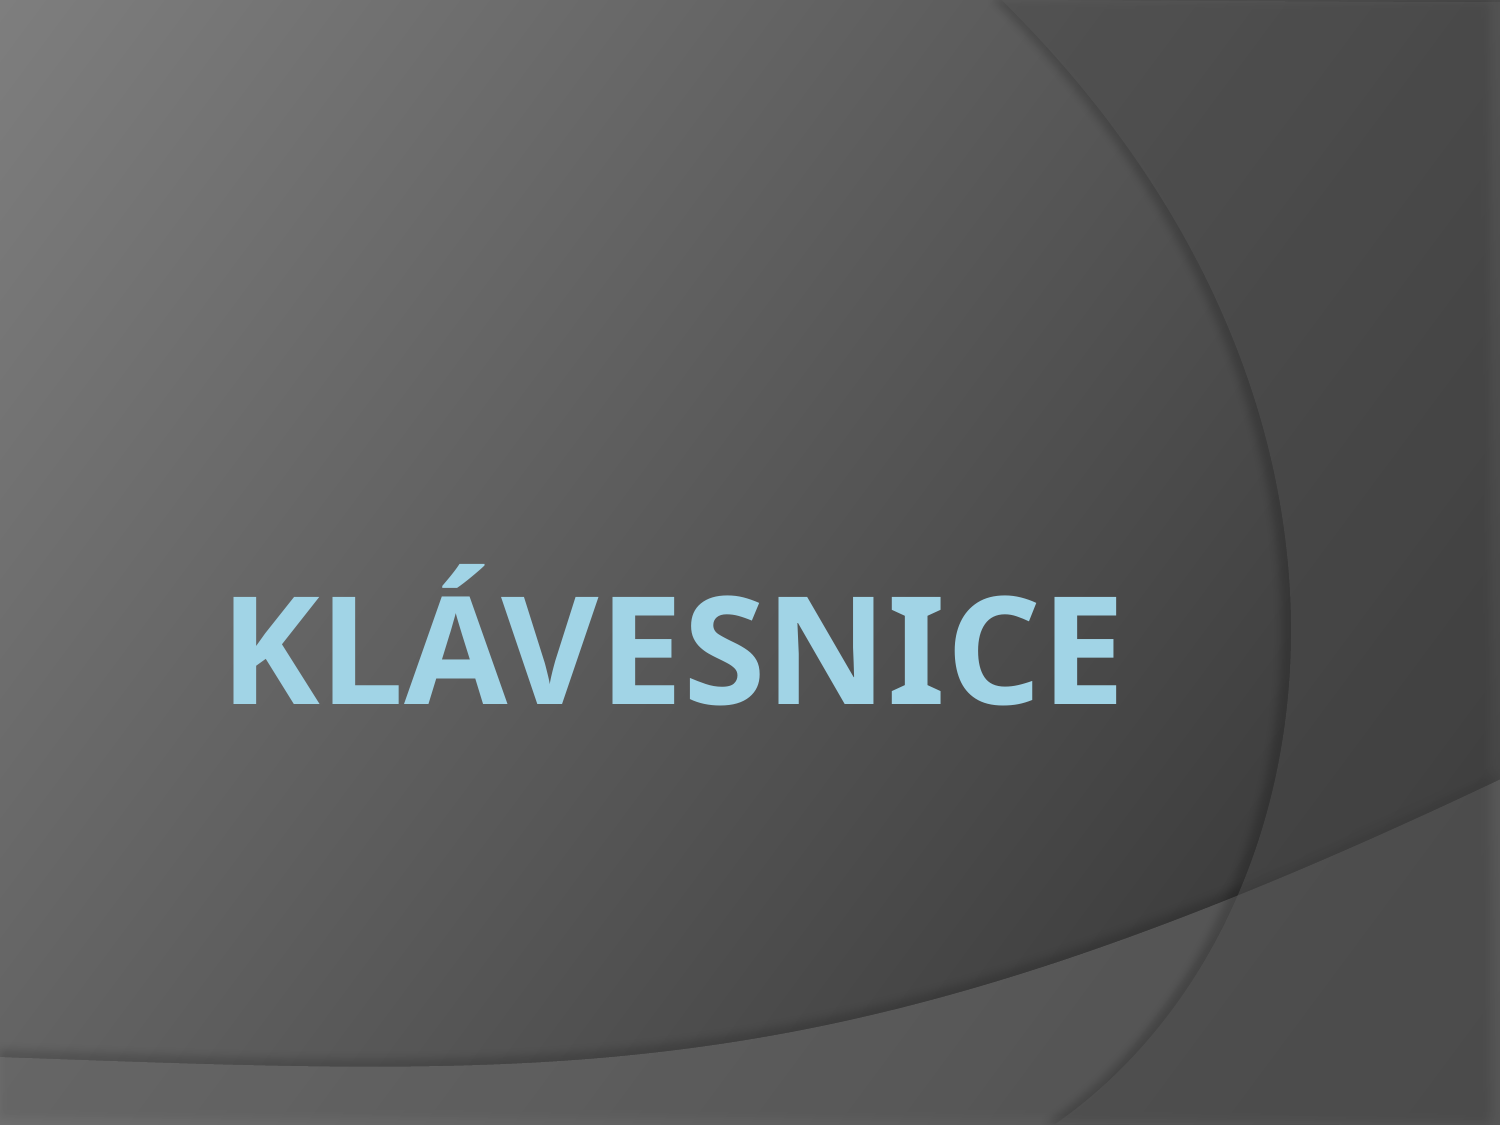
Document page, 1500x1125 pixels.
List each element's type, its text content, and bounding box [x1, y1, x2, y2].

title Klávesnice [70, 547, 1134, 925]
